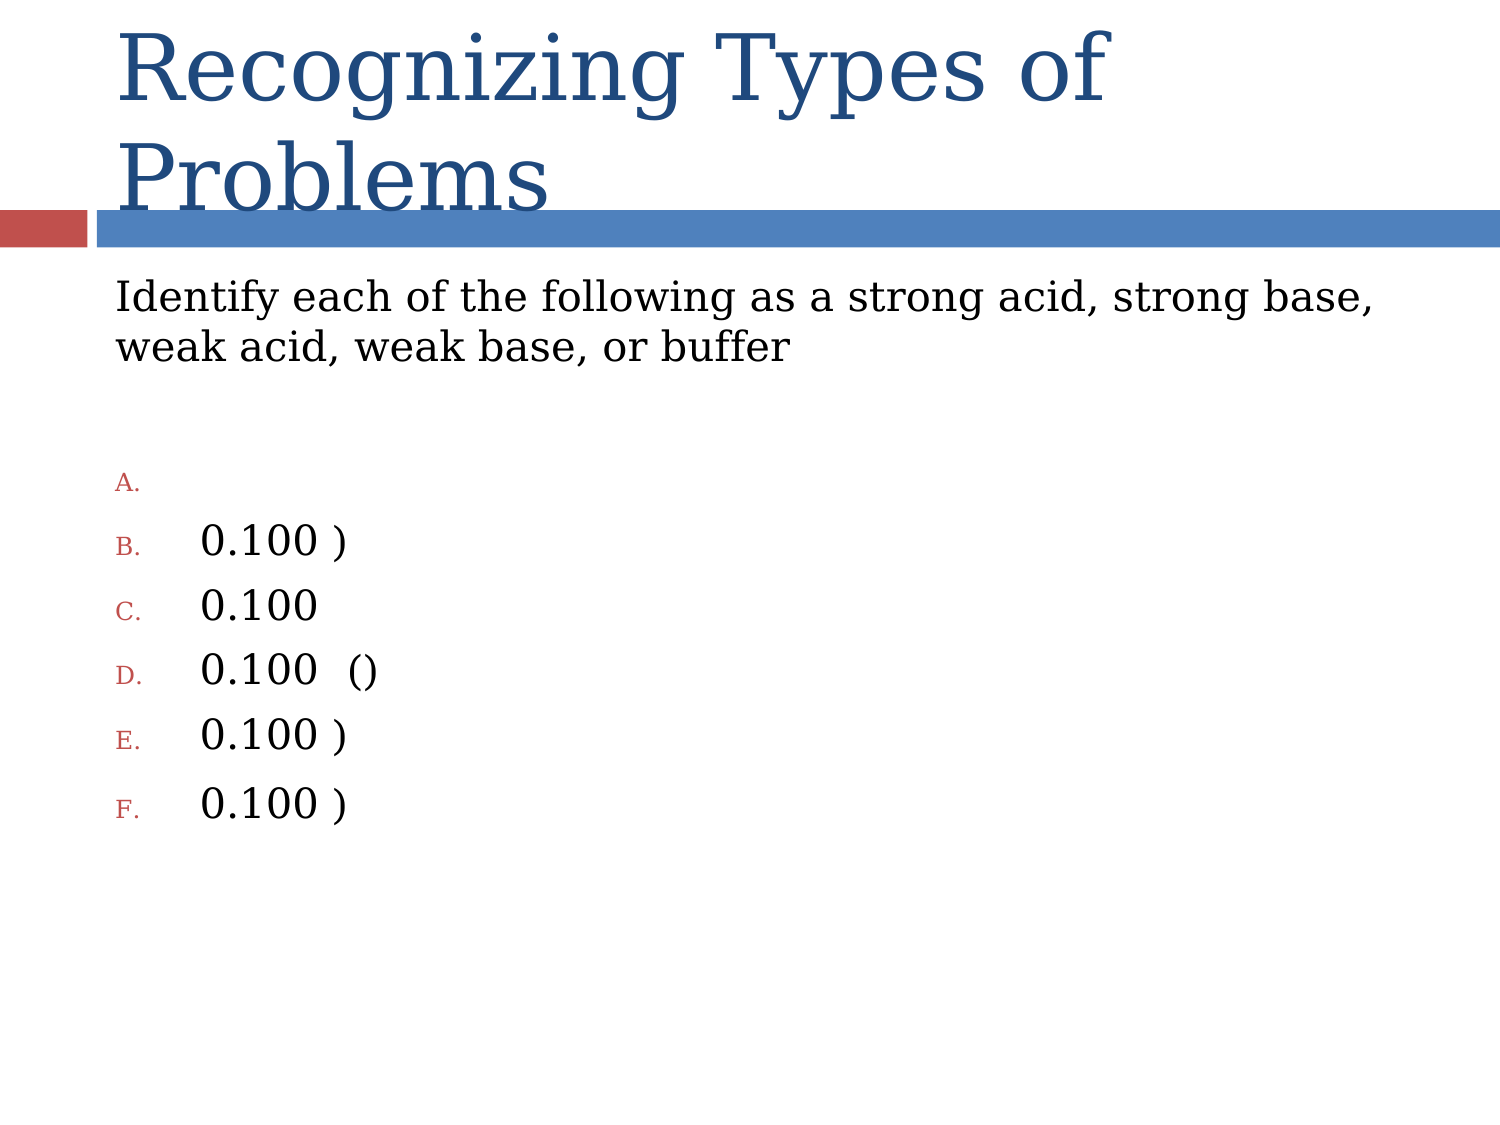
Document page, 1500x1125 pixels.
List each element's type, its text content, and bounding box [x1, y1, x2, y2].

title Recognizing Types of Problems [100, 37, 1438, 200]
